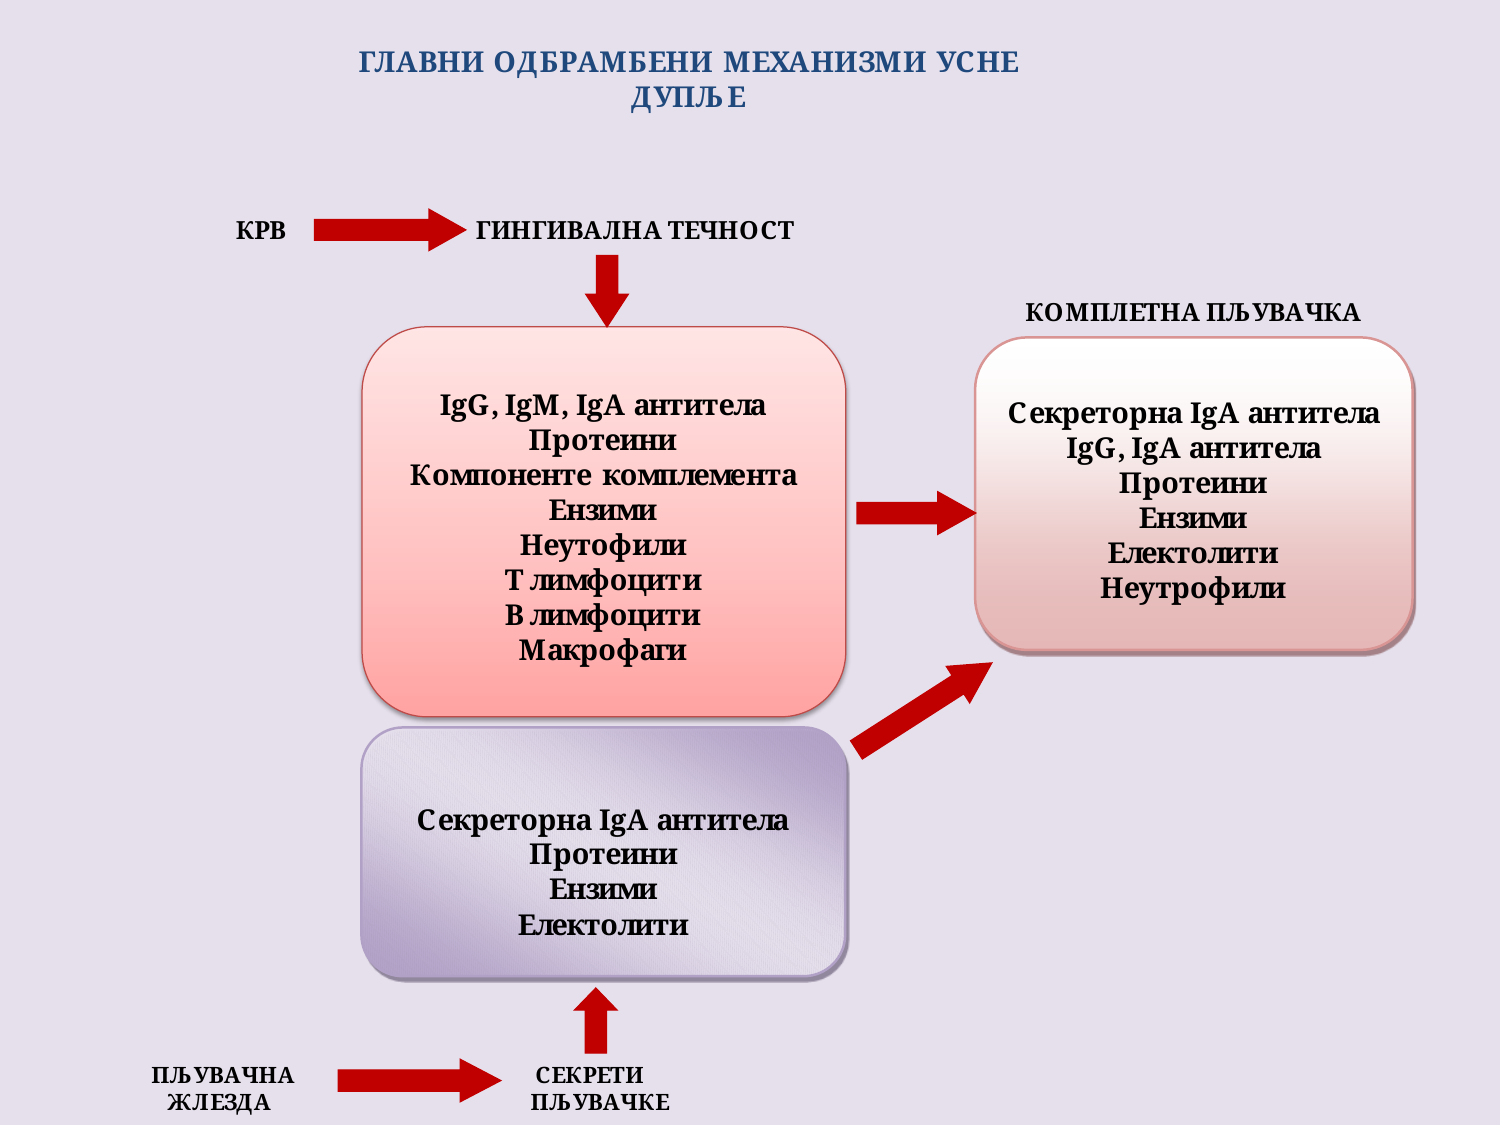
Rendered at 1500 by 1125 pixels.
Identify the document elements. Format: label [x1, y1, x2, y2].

picture [123, 34, 1417, 1125]
